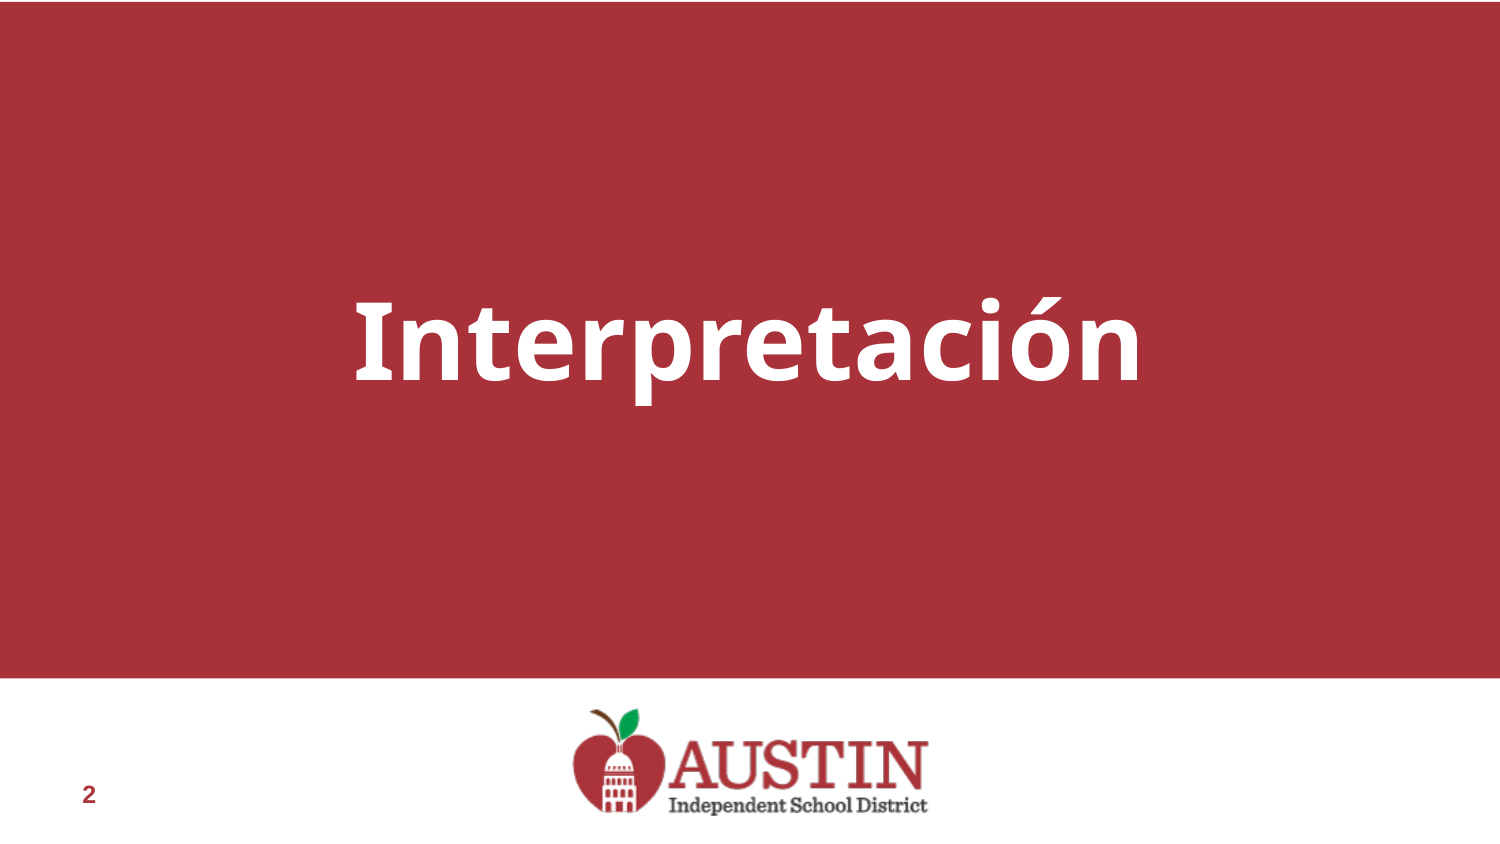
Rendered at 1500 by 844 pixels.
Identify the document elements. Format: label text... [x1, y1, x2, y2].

title Interpretación [51, 29, 1449, 644]
picture [565, 692, 934, 831]
slide_number 2 [21, 761, 112, 827]
text_box [0, 1, 1500, 679]
